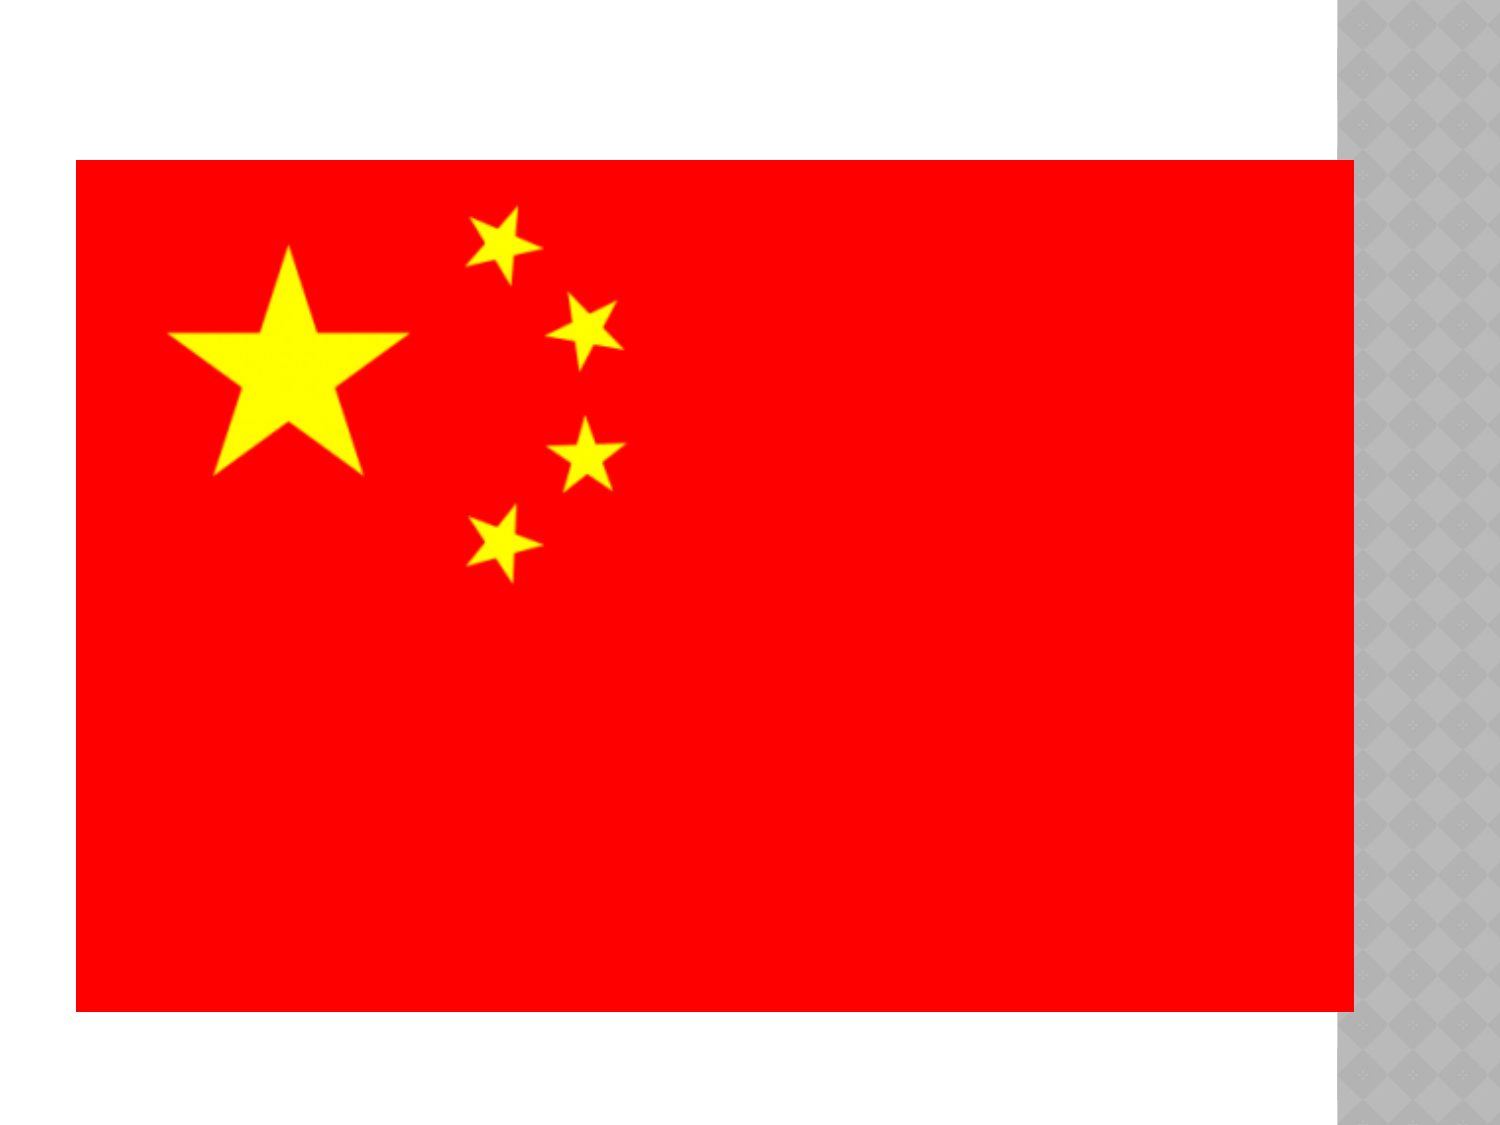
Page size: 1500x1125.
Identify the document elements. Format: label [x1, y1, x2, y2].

list [76, 160, 1355, 1013]
